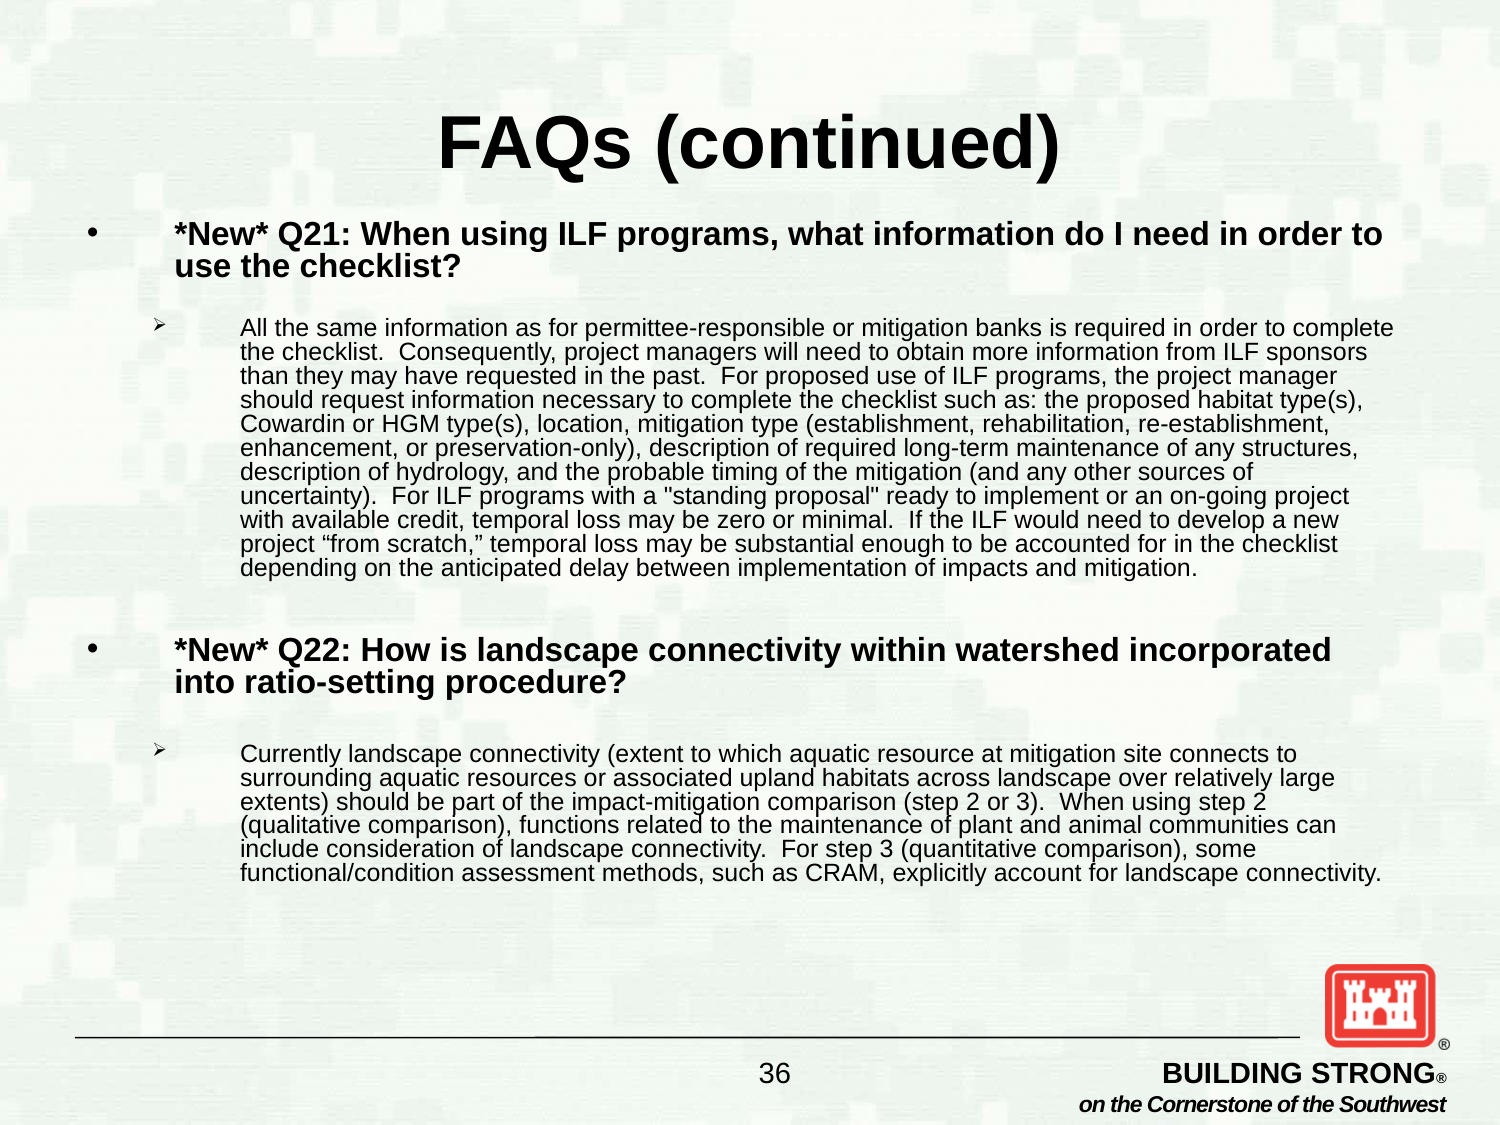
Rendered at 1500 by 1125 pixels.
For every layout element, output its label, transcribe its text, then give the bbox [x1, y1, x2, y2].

list *New* Q21: When using ILF programs, what information do I need in order to use the checklist? All the same information as for permittee-responsible or mitigation banks is required in order to complete the checklist. Consequently, project managers will need to obtain more information from ILF sponsors than they may have requested in the past. For proposed use of ILF programs, the project manager should request information necessary to complete the checklist such as: the proposed habitat type(s), Cowardin or HGM type(s), location, mitigation type (establishment, rehabilitation, re-establishment, enhancement, or preservation-only), description of required long-term maintenance of any structures, description of hydrology, and the probable timing of the mitigation (and any other sources of uncertainty). For ILF programs with a "standing proposal" ready to implement or an on-going project with available credit, temporal loss may be zero or minimal. If the ILF would need to develop a new project “from scratch,” temporal loss may be substantial enough to be accounted for in the checklist depending on the anticipated delay between implementation of impacts and mitigation. *New* Q22: How is landscape connectivity within watershed incorporated into ratio-setting procedure? Currently landscape connectivity (extent to which aquatic resource at mitigation site connects to surrounding aquatic resources or associated upland habitats across landscape over relatively large extents) should be part of the impact-mitigation comparison (step 2 or 3). When using step 2 (qualitative comparison), functions related to the maintenance of plant and animal communities can include consideration of landscape connectivity. For step 3 (quantitative comparison), some functional/condition assessment methods, such as CRAM, explicitly account for landscape connectivity. [62, 212, 1413, 1013]
slide_number 36 [599, 1046, 951, 1125]
picture [0, 0, 1500, 1125]
title FAQs (continued) [74, 44, 1426, 233]
